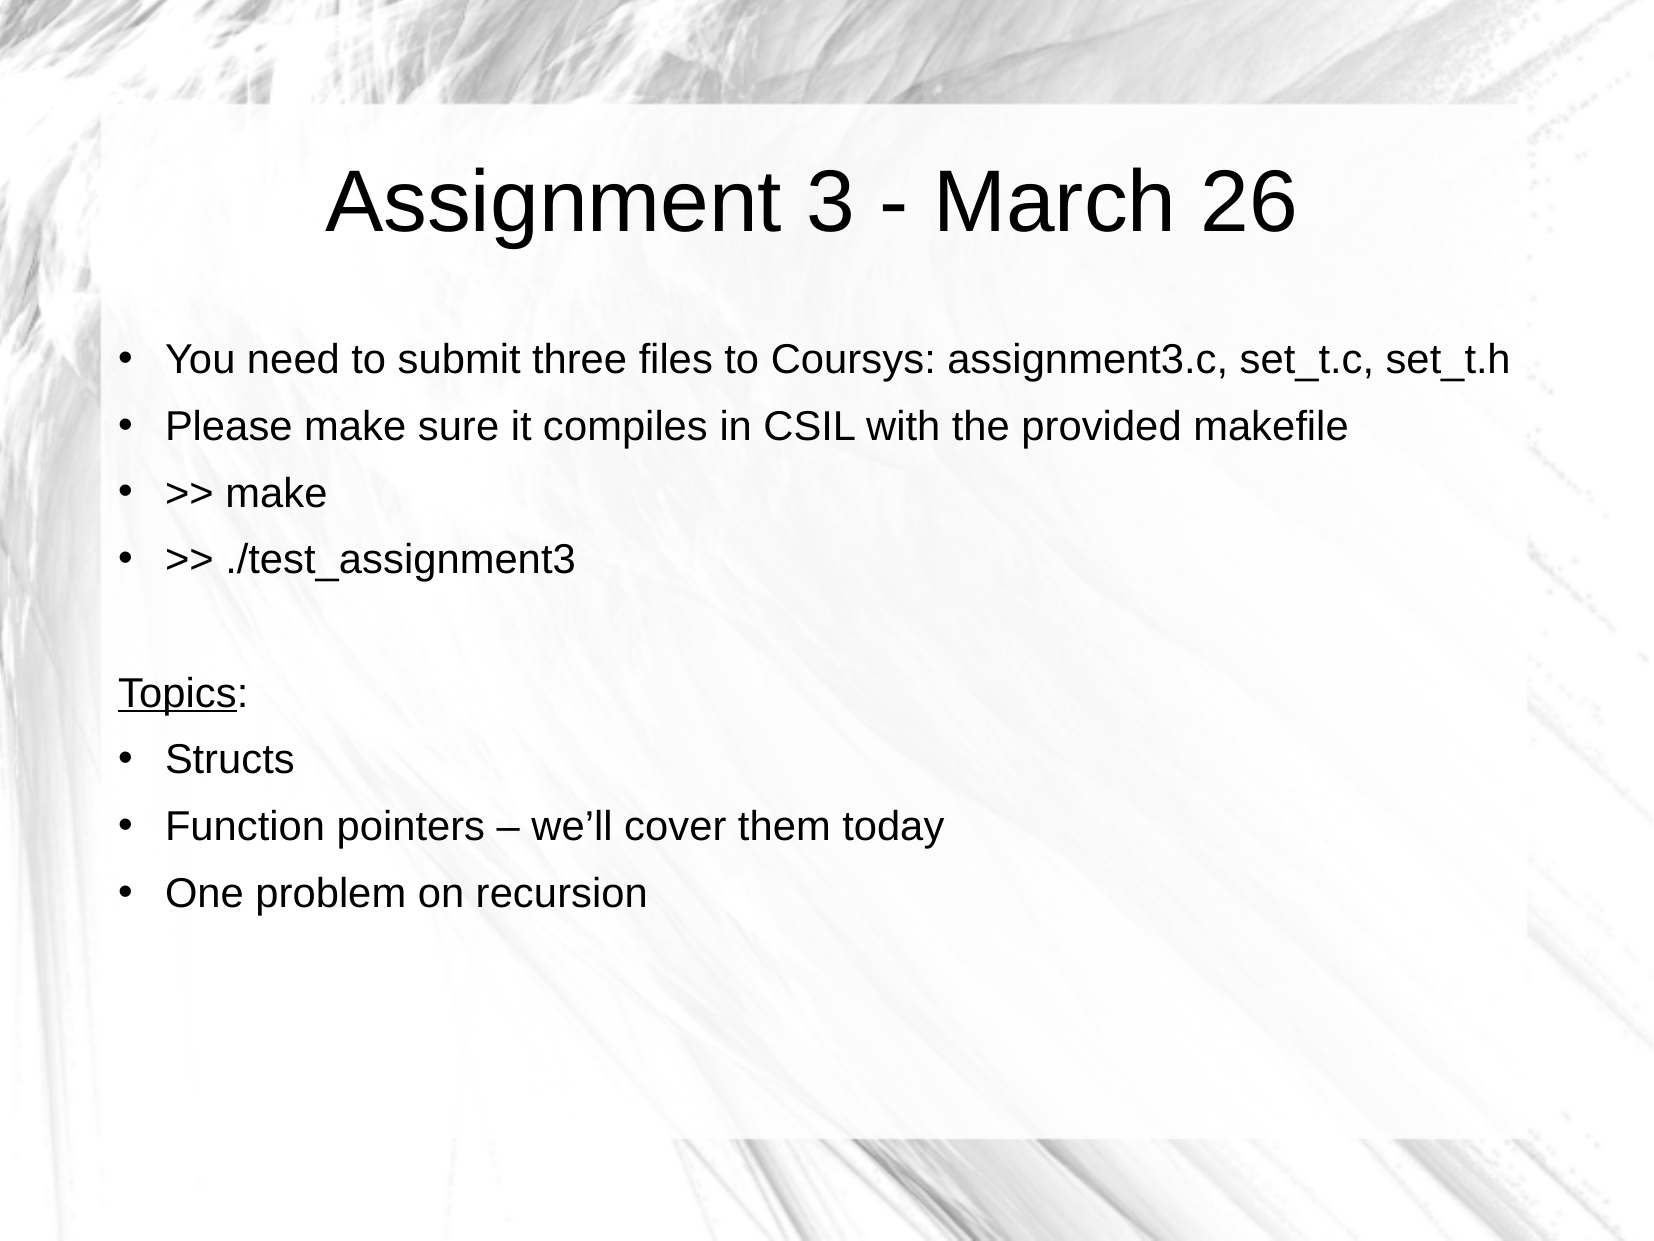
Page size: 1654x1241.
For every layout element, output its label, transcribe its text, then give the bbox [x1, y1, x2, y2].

title Assignment 3 - March 26 [118, 93, 1506, 299]
list You need to submit three files to Coursys: assignment3.c, set_t.c, set_t.h Please make sure it compiles in CSIL with the provided makefile >> make >> ./test_assignment3 Topics: Structs Function pointers – we’ll cover them today One problem on recursion [118, 332, 1571, 1121]
picture [0, 0, 1654, 1241]
